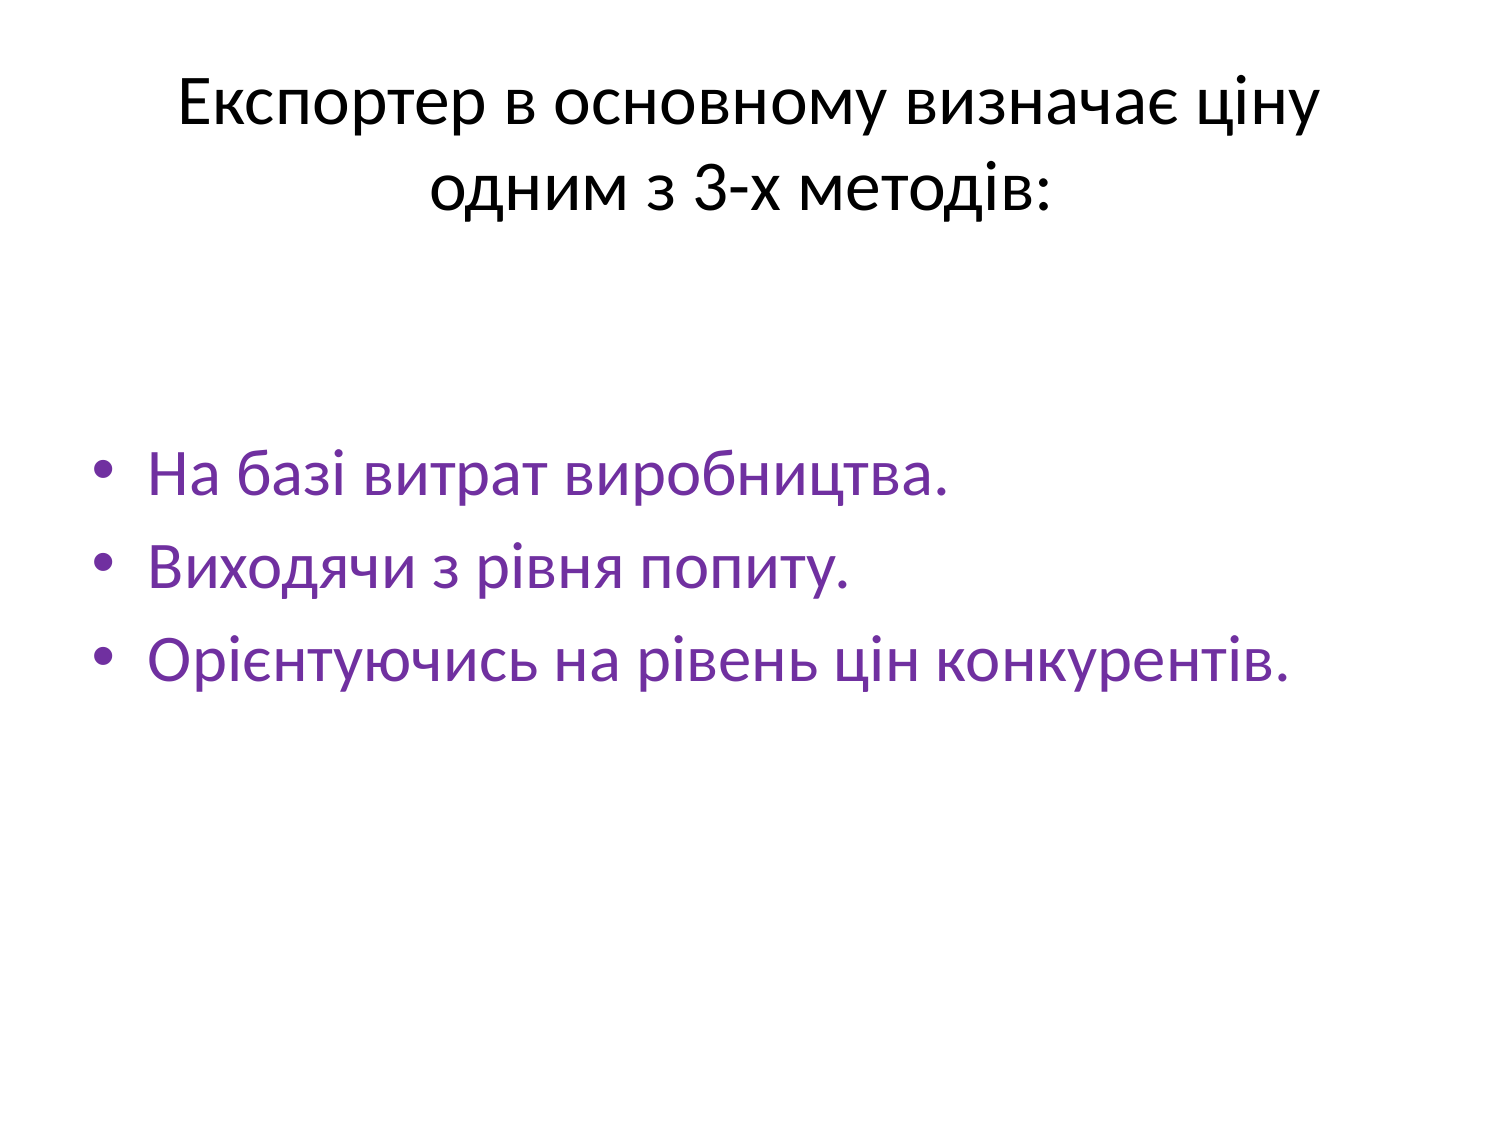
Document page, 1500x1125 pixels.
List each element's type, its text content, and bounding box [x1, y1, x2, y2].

title Експортер в основному визначає ціну одним з 3-х методів: [75, 45, 1425, 233]
list На базі витрат виробництва. Виходячи з рівня попиту. Орієнтуючись на рівень цін конкурентів. [76, 420, 1427, 804]
